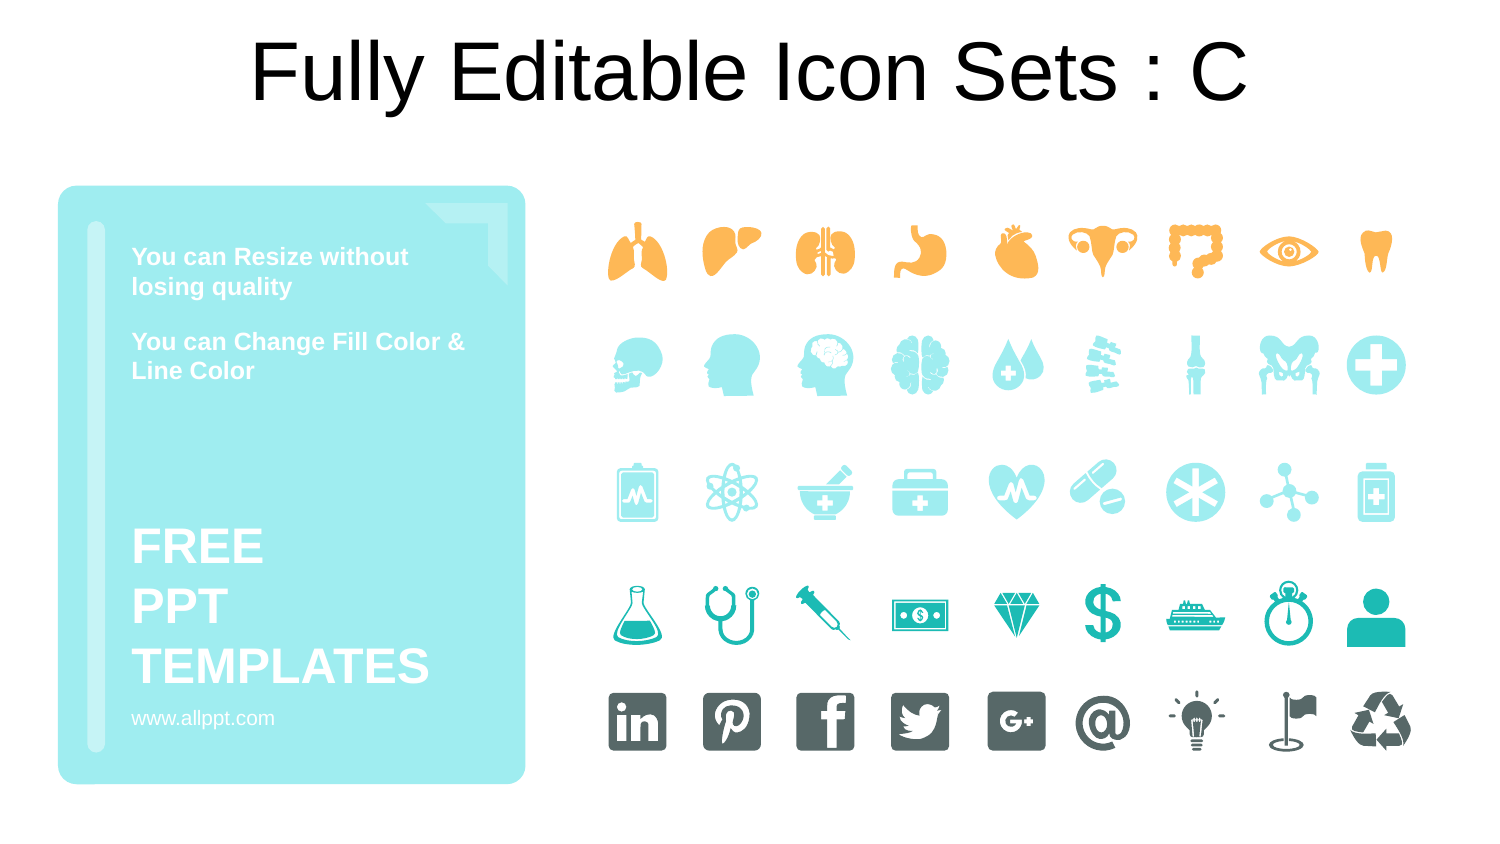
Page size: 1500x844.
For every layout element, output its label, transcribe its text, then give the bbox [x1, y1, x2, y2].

text_box [888, 333, 952, 397]
text_box [1358, 228, 1395, 275]
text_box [1084, 335, 1122, 395]
text_box [1066, 223, 1140, 280]
text_box [795, 462, 856, 522]
text_box [993, 222, 1041, 281]
text_box [1266, 689, 1319, 754]
text_box [1164, 598, 1228, 633]
text_box [795, 332, 856, 399]
text_box [1083, 582, 1123, 645]
text_box [1166, 222, 1226, 281]
text_box [794, 690, 857, 753]
text_box [1345, 586, 1408, 650]
text_box [1256, 333, 1322, 397]
text_box [1344, 333, 1408, 397]
text_box [1073, 693, 1133, 753]
text_box [891, 223, 949, 280]
text_box [889, 690, 952, 753]
list Fully Editable Icon Sets : C [0, 20, 1500, 115]
text_box [1166, 688, 1221, 753]
text_box [606, 219, 670, 283]
text_box [702, 583, 762, 648]
text_box www.allppt.com [116, 701, 483, 737]
text_box [1355, 460, 1397, 524]
text_box [1067, 457, 1128, 517]
text_box [1262, 578, 1316, 648]
text_box [614, 460, 661, 524]
text_box [793, 224, 857, 279]
text_box [1215, 712, 1228, 720]
text_box [990, 336, 1046, 393]
text_box [703, 460, 761, 524]
text_box [890, 597, 951, 633]
text_box [611, 583, 665, 647]
text_box [992, 590, 1042, 640]
text_box [985, 689, 1048, 753]
text_box [1348, 689, 1413, 753]
text_box [610, 335, 665, 395]
text_box [1257, 460, 1321, 524]
text_box FREE PPT TEMPLATES [116, 505, 483, 701]
text_box [890, 466, 950, 518]
text_box [1164, 460, 1228, 524]
text_box [1257, 234, 1321, 269]
text_box [986, 462, 1047, 522]
text_box You can Resize without losing quality [116, 233, 483, 309]
text_box [700, 690, 764, 753]
text_box [1184, 333, 1208, 397]
text_box [794, 583, 853, 643]
text_box [606, 690, 669, 753]
text_box [700, 224, 764, 279]
text_box You can Change Fill Color & Line Color [116, 317, 483, 393]
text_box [703, 333, 761, 397]
